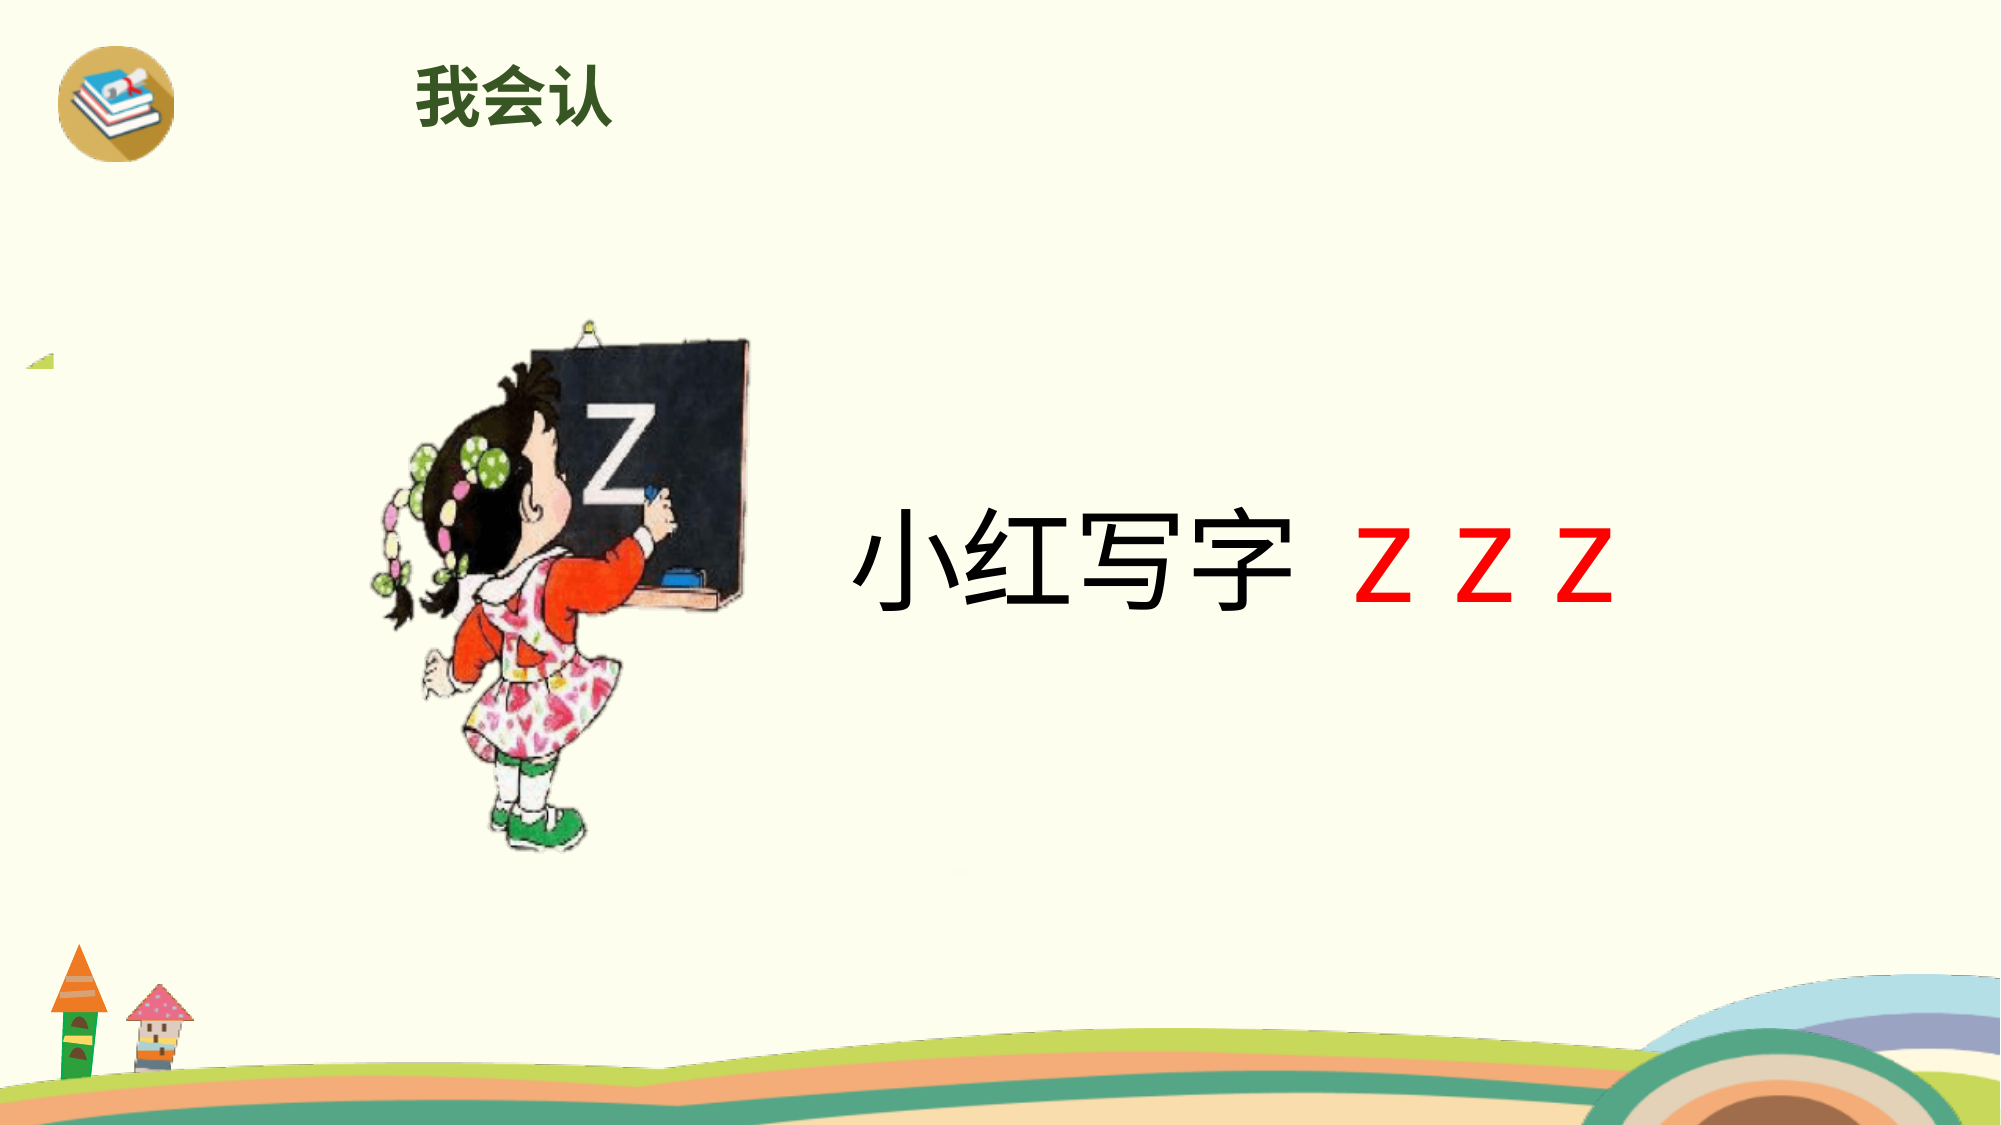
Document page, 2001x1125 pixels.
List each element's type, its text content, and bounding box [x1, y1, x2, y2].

text_box 我会认 [399, 47, 630, 143]
picture [0, 0, 2001, 1125]
text_box 小红写字 z z z [834, 518, 1736, 638]
